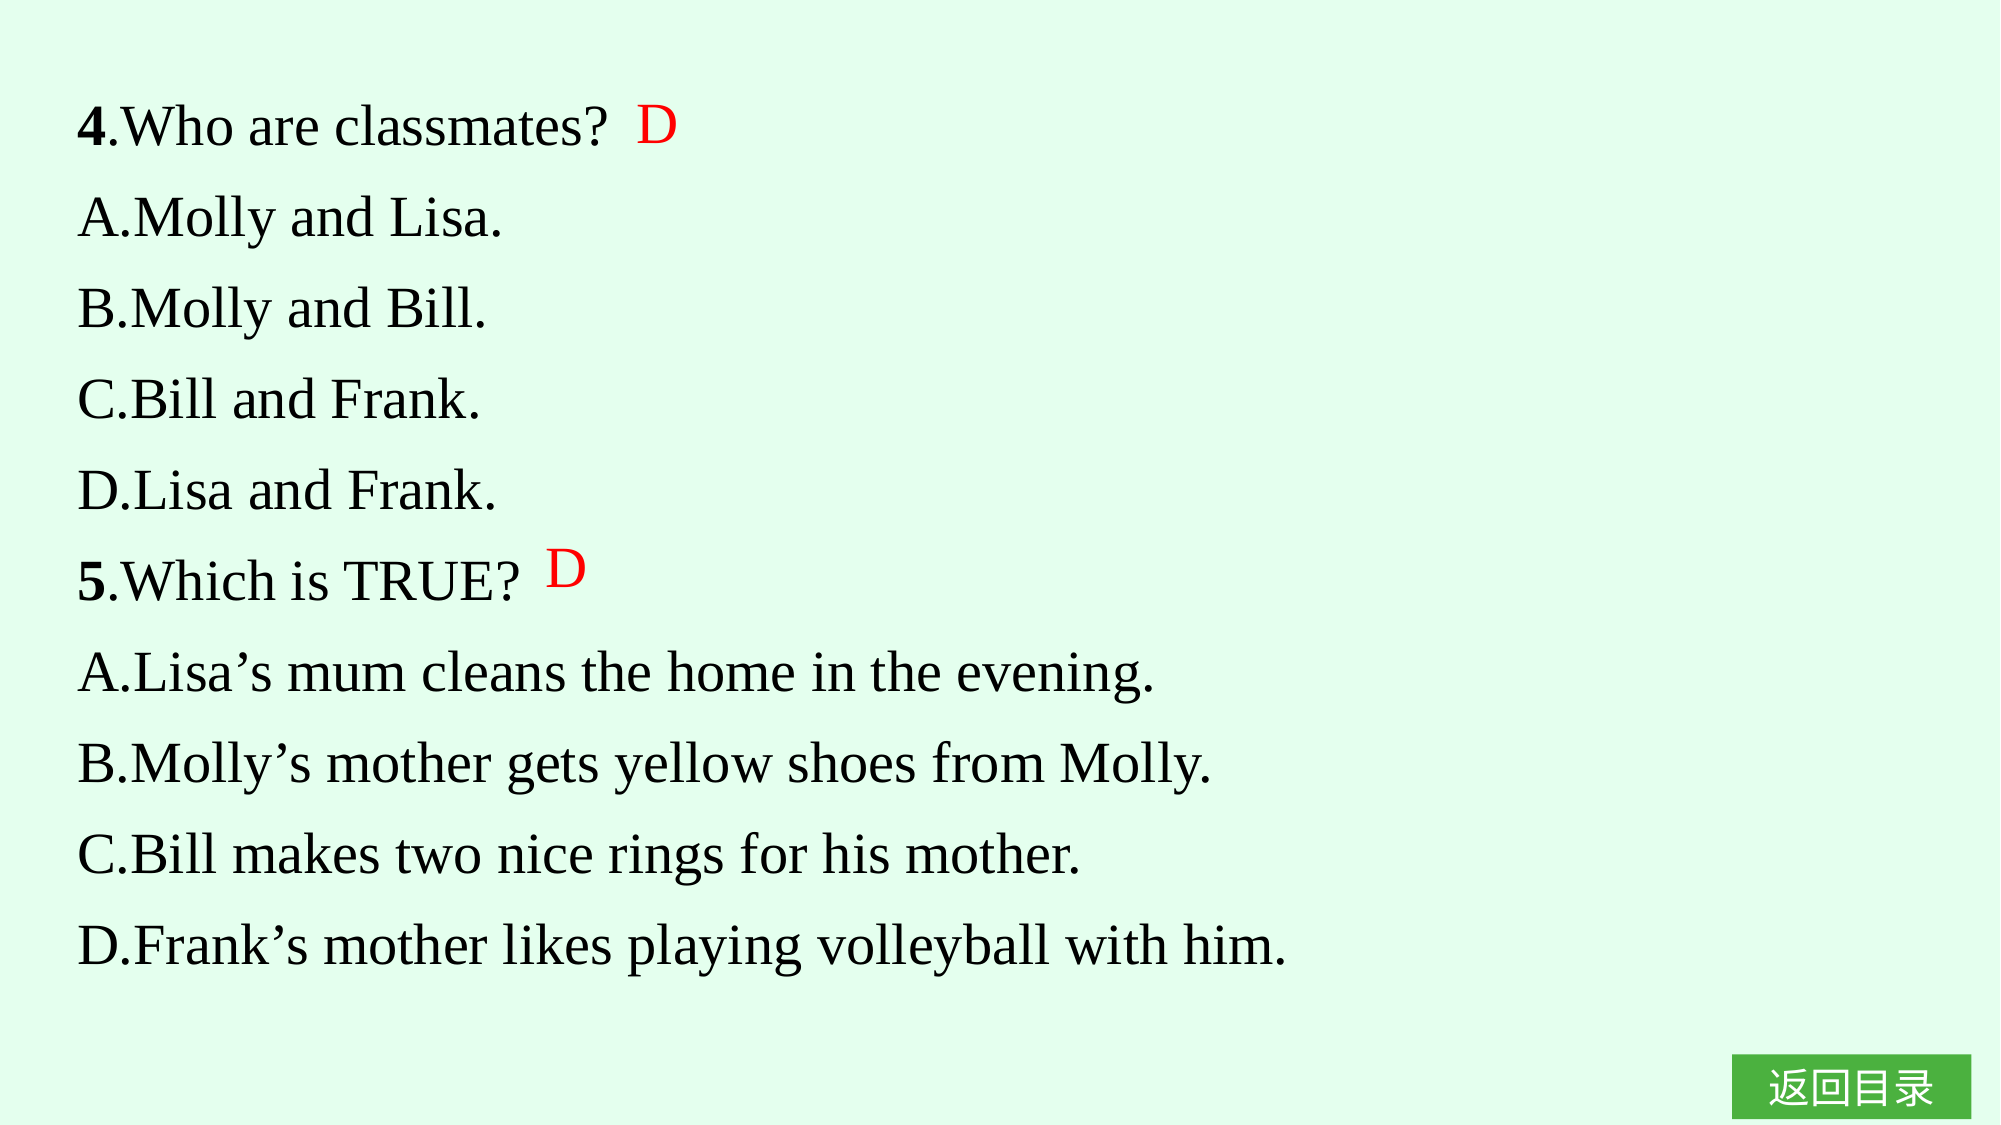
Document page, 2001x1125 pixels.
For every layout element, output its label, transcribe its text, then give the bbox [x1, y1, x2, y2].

text_box 4.Who are classmates? A.Molly and Lisa. B.Molly and Bill. C.Bill and Frank. D.Lisa and Frank. 5.Which is TRUE? A.Lisa’s mum cleans the home in the evening. B.Molly’s mother gets yellow shoes from Molly. C.Bill makes two nice rings for his mother. D.Frank’s mother likes playing volleyball with him. [62, 59, 1938, 984]
text_box D [531, 521, 603, 606]
text_box D [622, 77, 694, 163]
